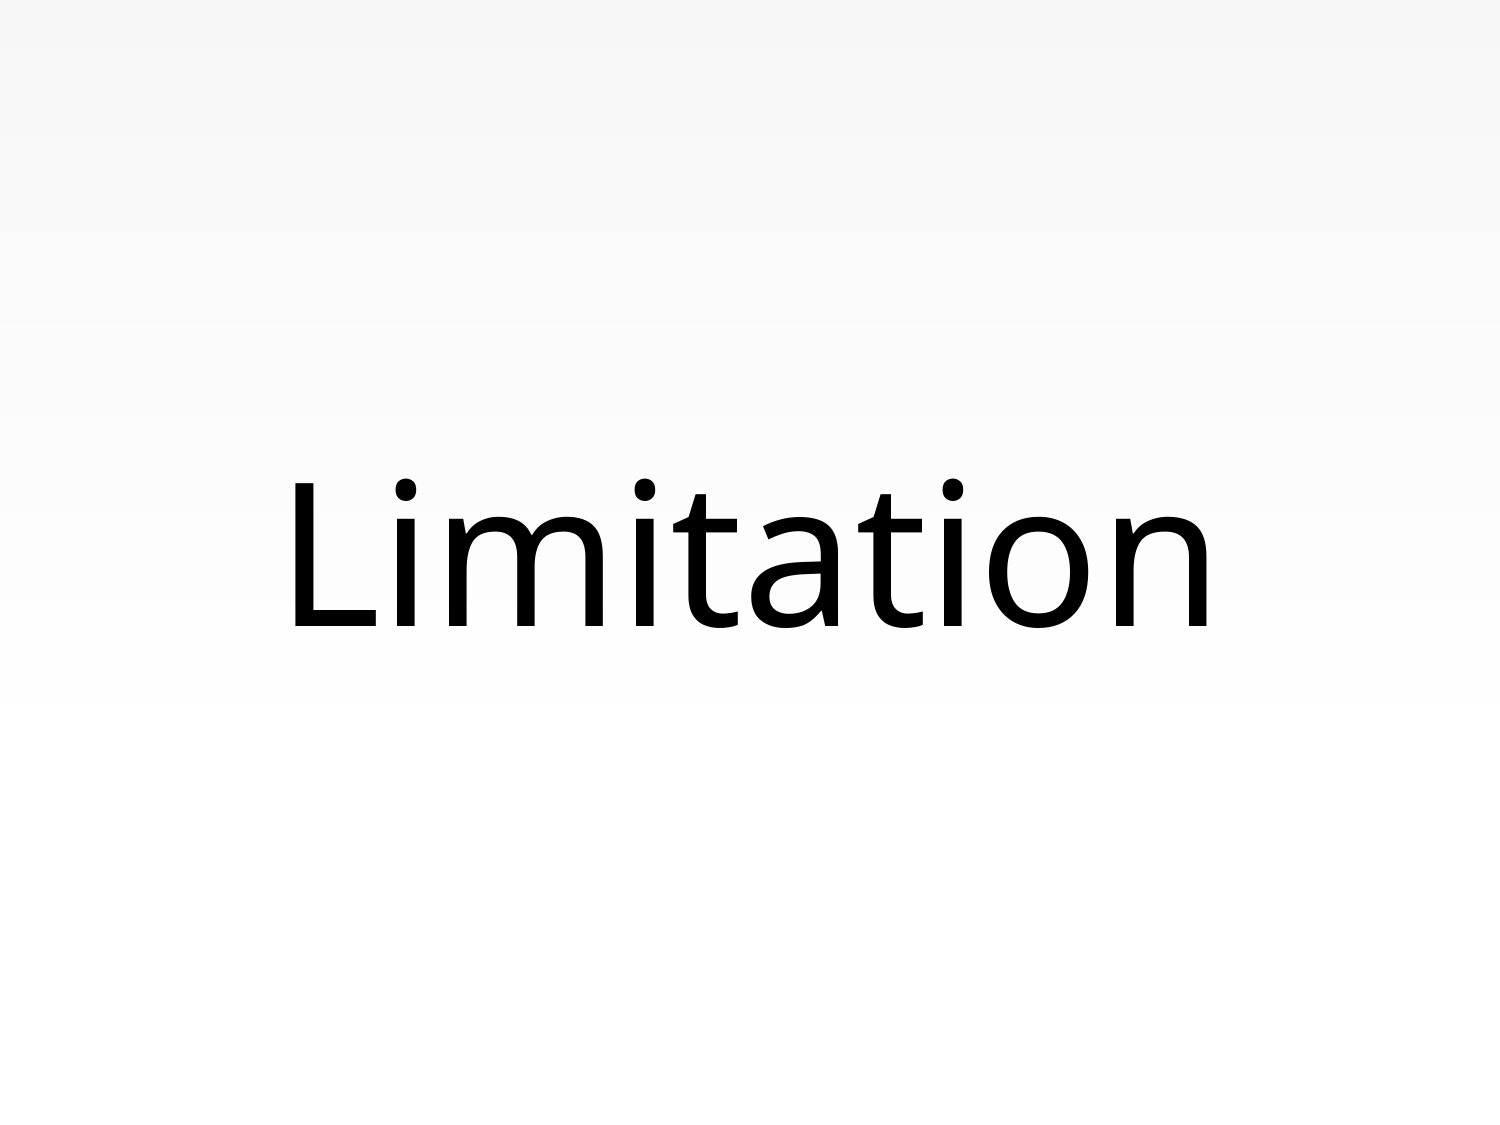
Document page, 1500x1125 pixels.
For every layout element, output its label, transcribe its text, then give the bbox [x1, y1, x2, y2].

text_box Limitation [74, 45, 1425, 1047]
